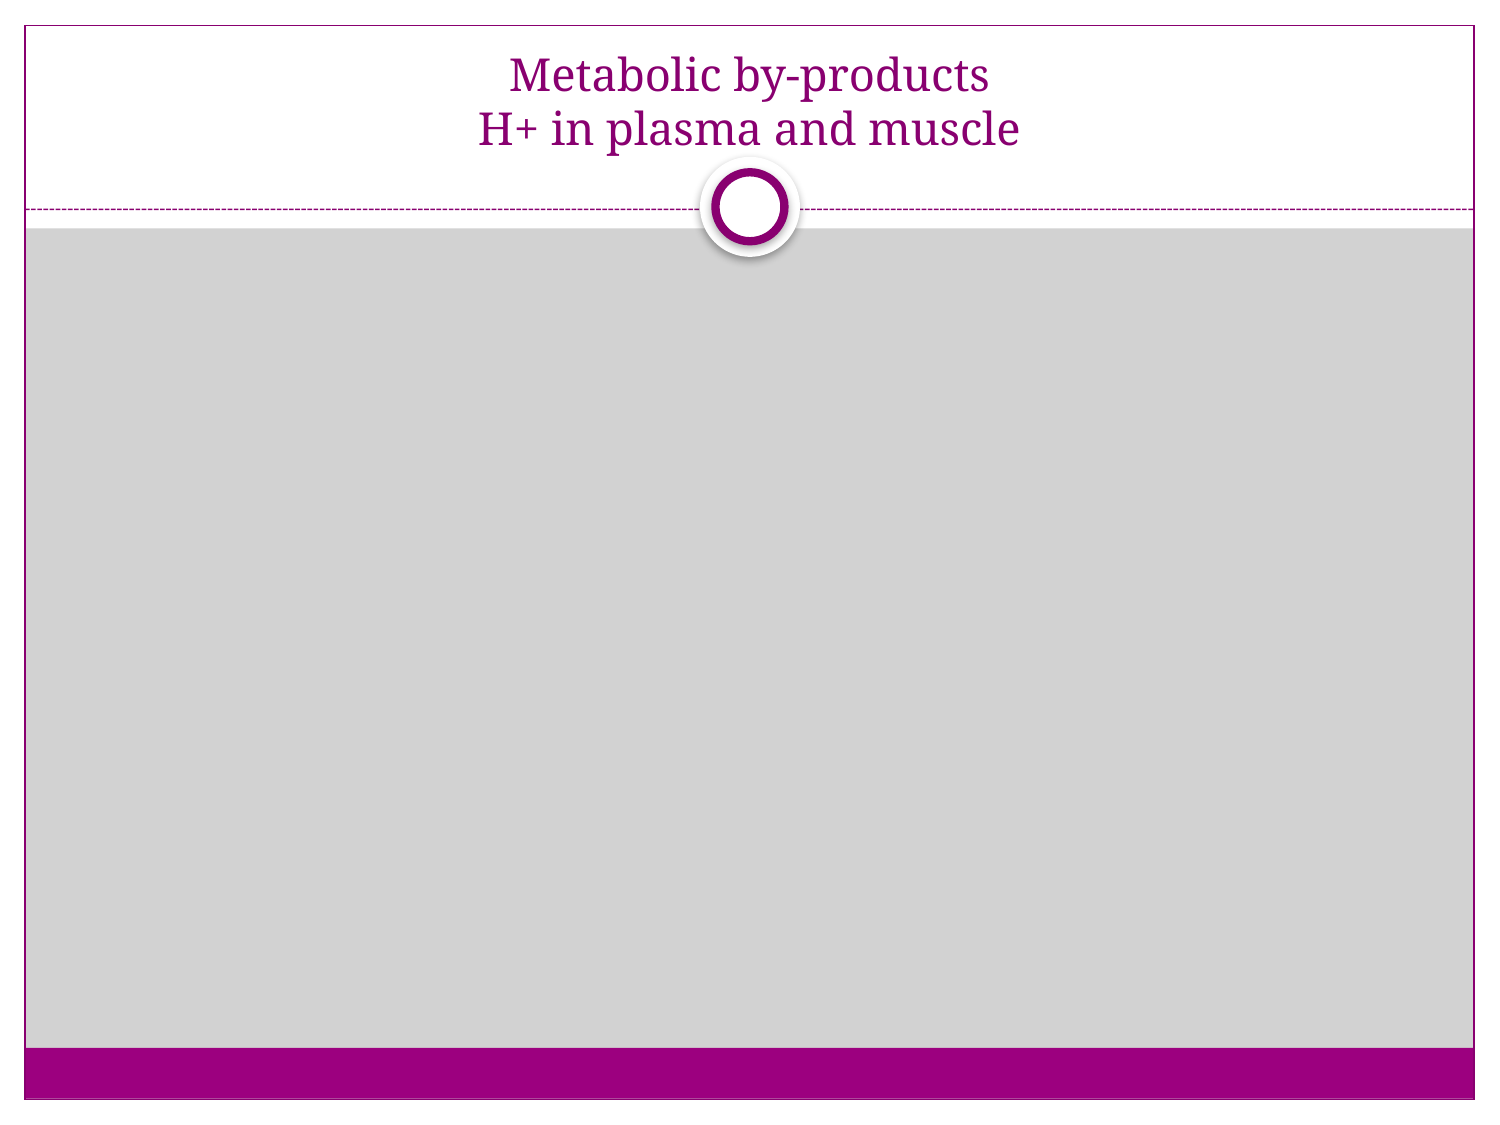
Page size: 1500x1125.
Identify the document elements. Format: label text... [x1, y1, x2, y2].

title Metabolic by-products H+ in plasma and muscle [49, 37, 1450, 162]
